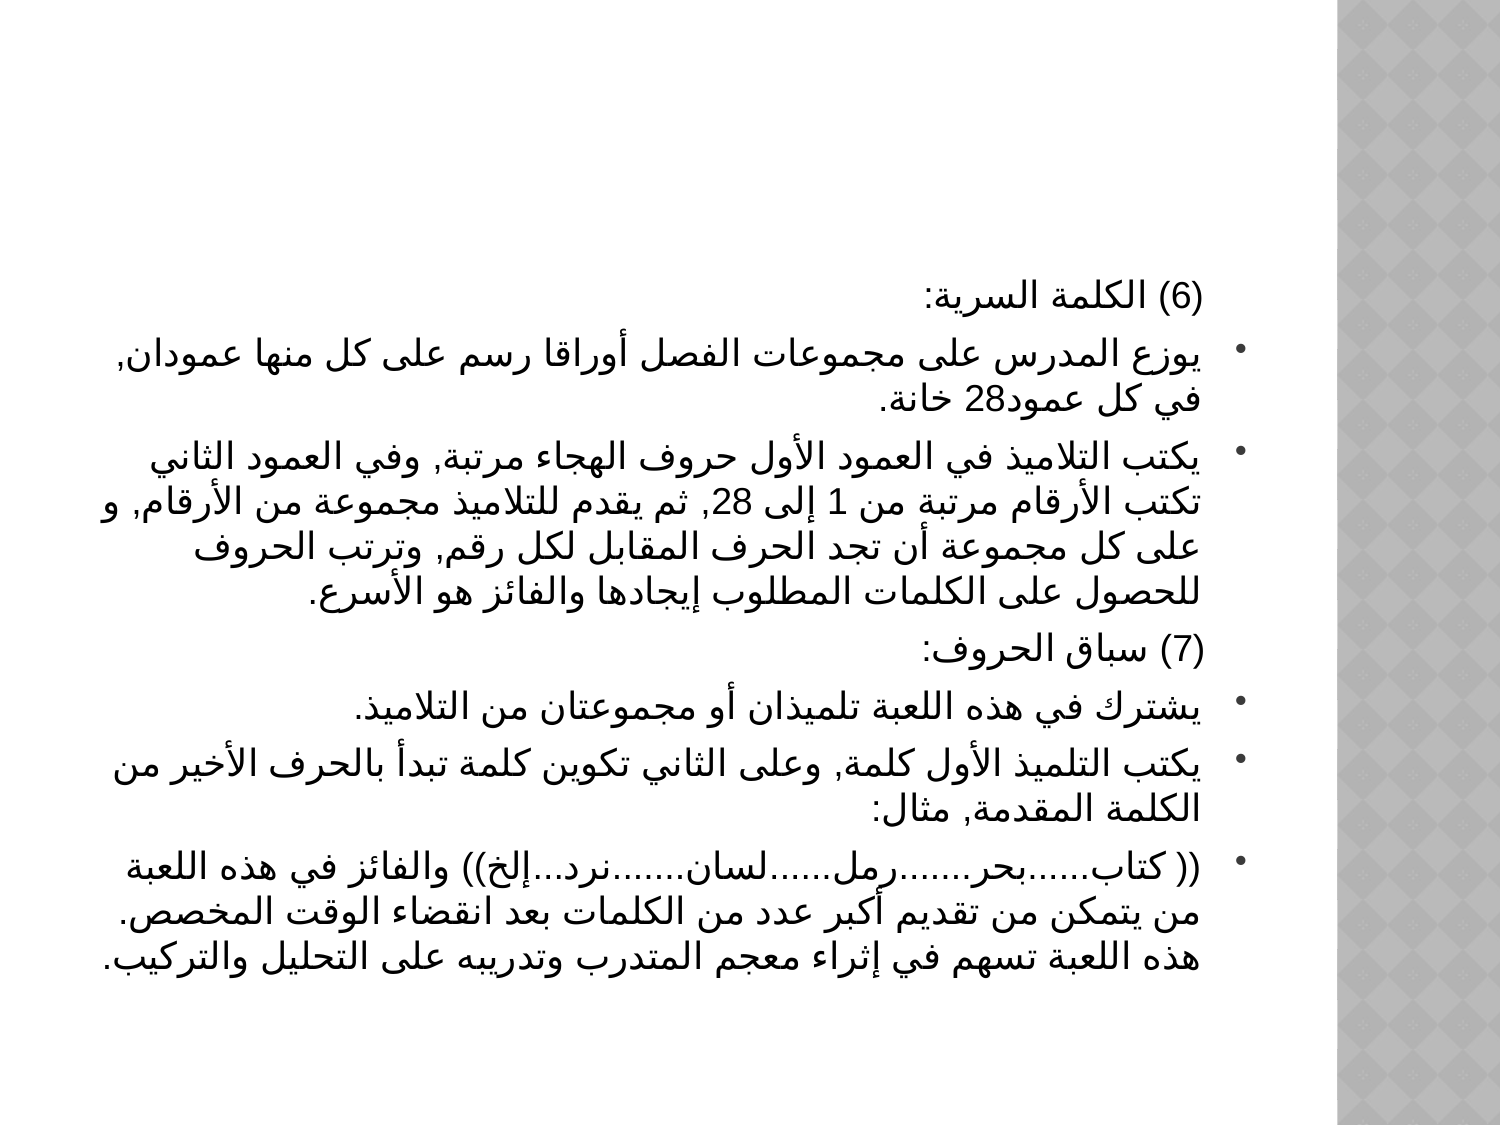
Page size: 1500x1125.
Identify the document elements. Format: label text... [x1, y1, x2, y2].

list (6) الكلمة السرية: يوزع المدرس على مجموعات الفصل أوراقا رسم على كل منها عمودان, في كل عمود28 خانة. يكتب التلاميذ في العمود الأول حروف الهجاء مرتبة, وفي العمود الثاني تكتب الأرقام مرتبة من 1 إلى 28, ثم يقدم للتلاميذ مجموعة من الأرقام, و على كل مجموعة أن تجد الحرف المقابل لكل رقم, وترتب الحروف للحصول على الكلمات المطلوب إيجادها والفائز هو الأسرع. (7) سباق الحروف: يشترك في هذه اللعبة تلميذان أو مجموعتان من التلاميذ. يكتب التلميذ الأول كلمة, وعلى الثاني تكوين كلمة تبدأ بالحرف الأخير من الكلمة المقدمة, مثال: (( كتاب......بحر.......رمل......لسان.......نرد...إلخ)) والفائز في هذه اللعبة من يتمكن من تقديم أكبر عدد من الكلمات بعد انقضاء الوقت المخصص. هذه اللعبة تسهم في إثراء معجم المتدرب وتدريبه على التحليل والتركيب. [75, 264, 1263, 1060]
